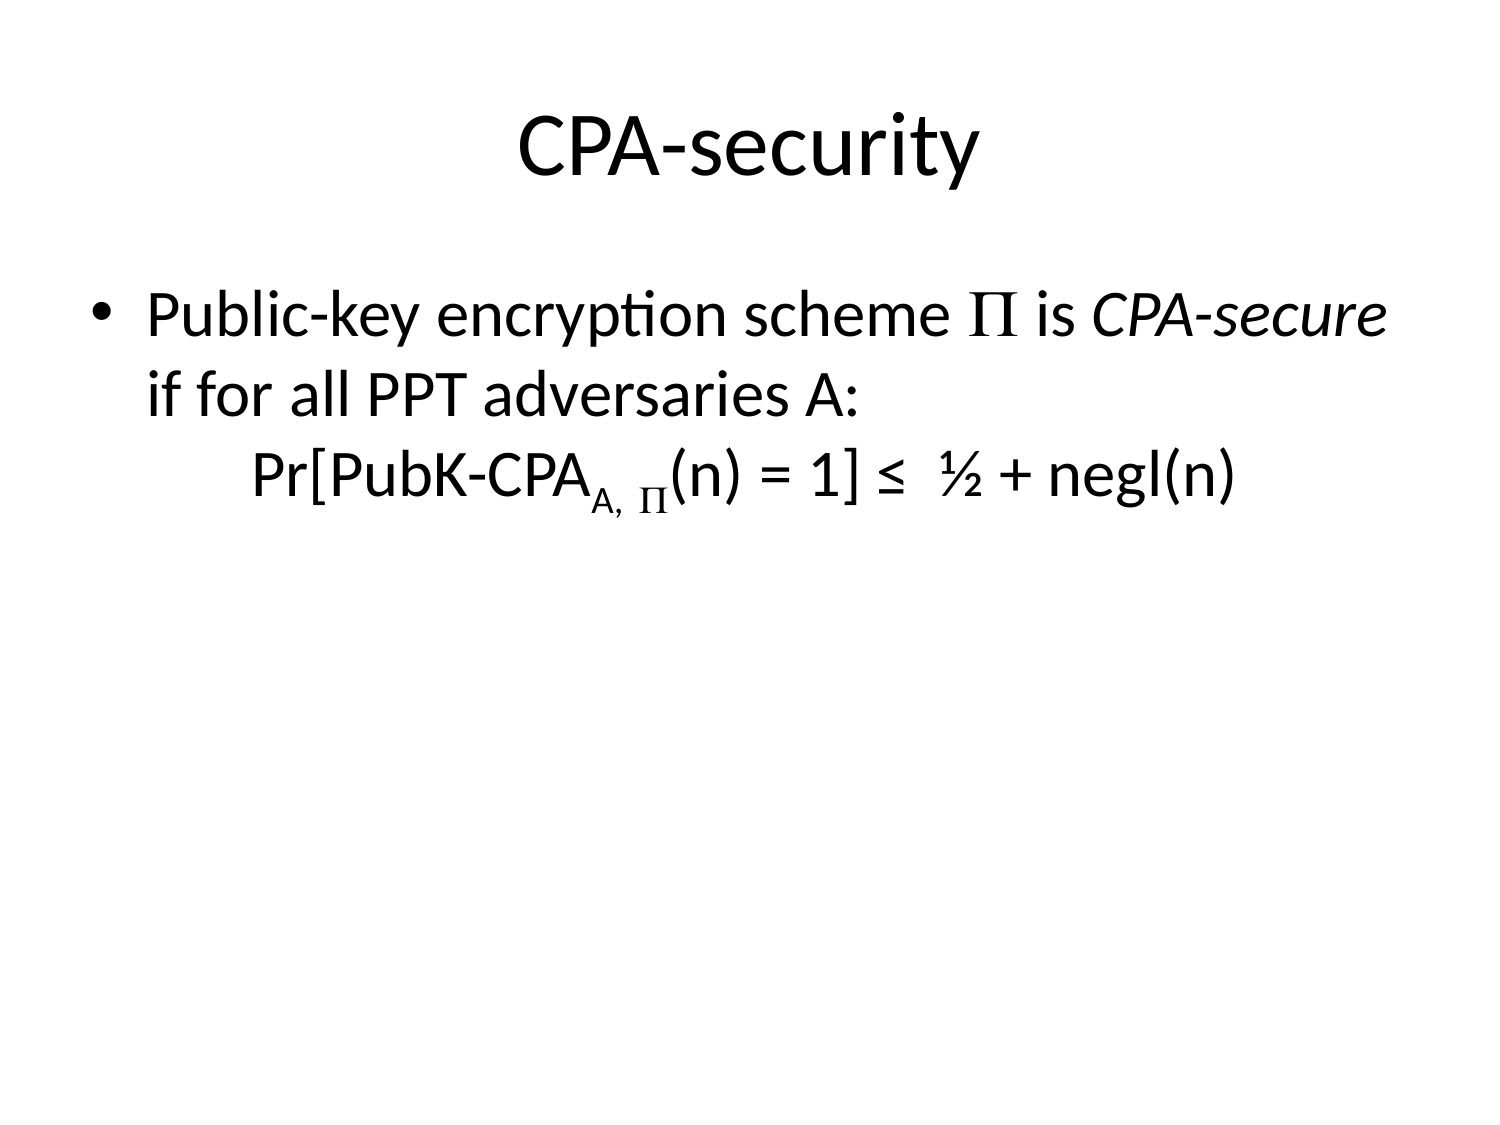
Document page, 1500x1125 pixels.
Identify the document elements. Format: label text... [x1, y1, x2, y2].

title CPA-security [75, 45, 1425, 233]
list Public-key encryption scheme  is CPA-secure if for all PPT adversaries A: Pr[PubK-CPAA, (n) = 1] ≤ ½ + negl(n) [75, 262, 1425, 1005]
